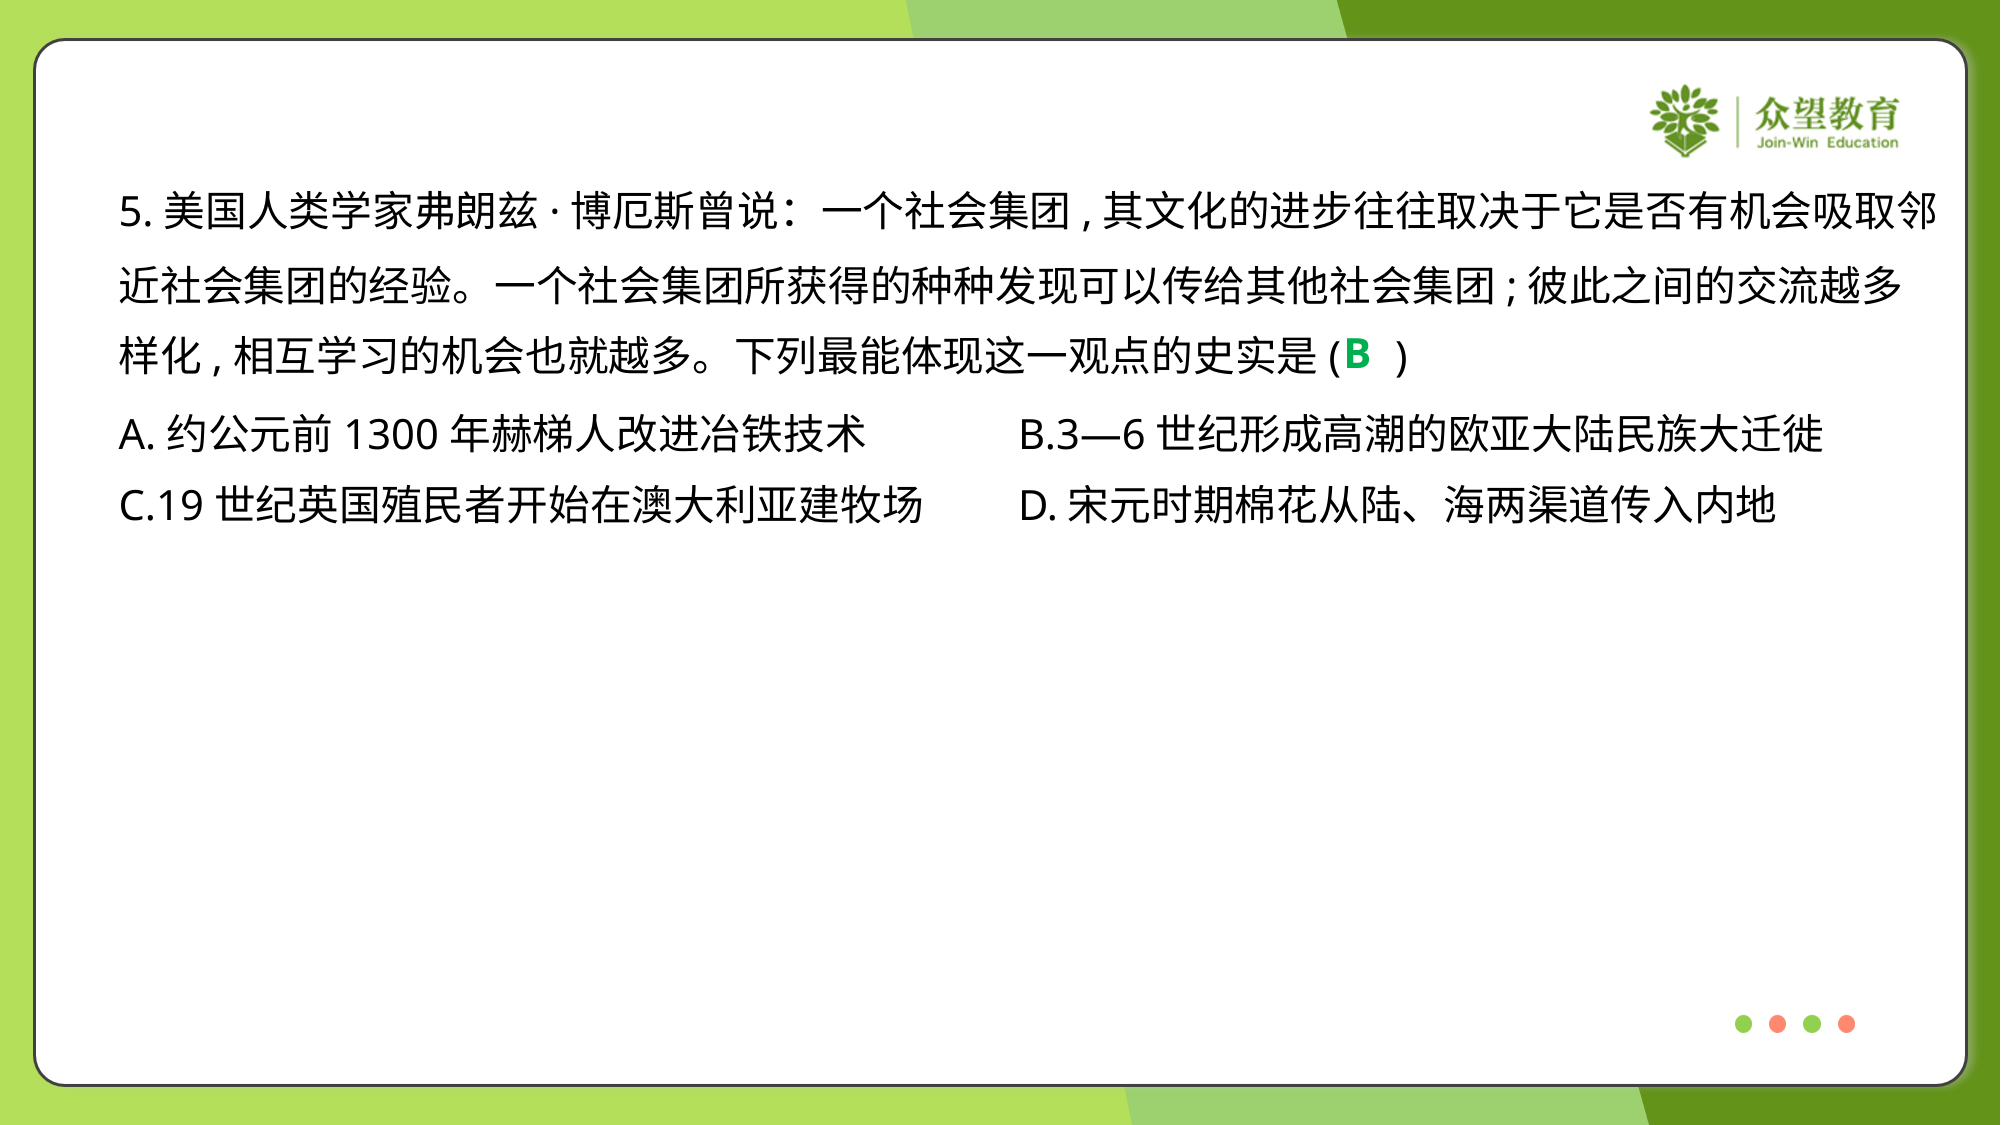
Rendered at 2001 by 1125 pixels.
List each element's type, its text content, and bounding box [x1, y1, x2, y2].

picture [0, 0, 2000, 1125]
text_box A.约公元前1300年赫梯人改进冶铁技术 B.3—6世纪形成高潮的欧亚大陆民族大迁徙 C.19世纪英国殖民者开始在澳大利亚建牧场 D.宋元时期棉花从陆、海两渠道传入内地 [118, 382, 1883, 522]
text_box 5.美国人类学家弗朗兹·博厄斯曾说：一个社会集团,其文化的进步往往取决于它是否有机会吸取邻 近社会集团的经验。一个社会集团所获得的种种发现可以传给其他社会集团;彼此之间的交流越多 样化,相互学习的机会也就越多。下列最能体现这一观点的史实是( ) [118, 159, 1883, 373]
text_box B [1328, 306, 1387, 371]
